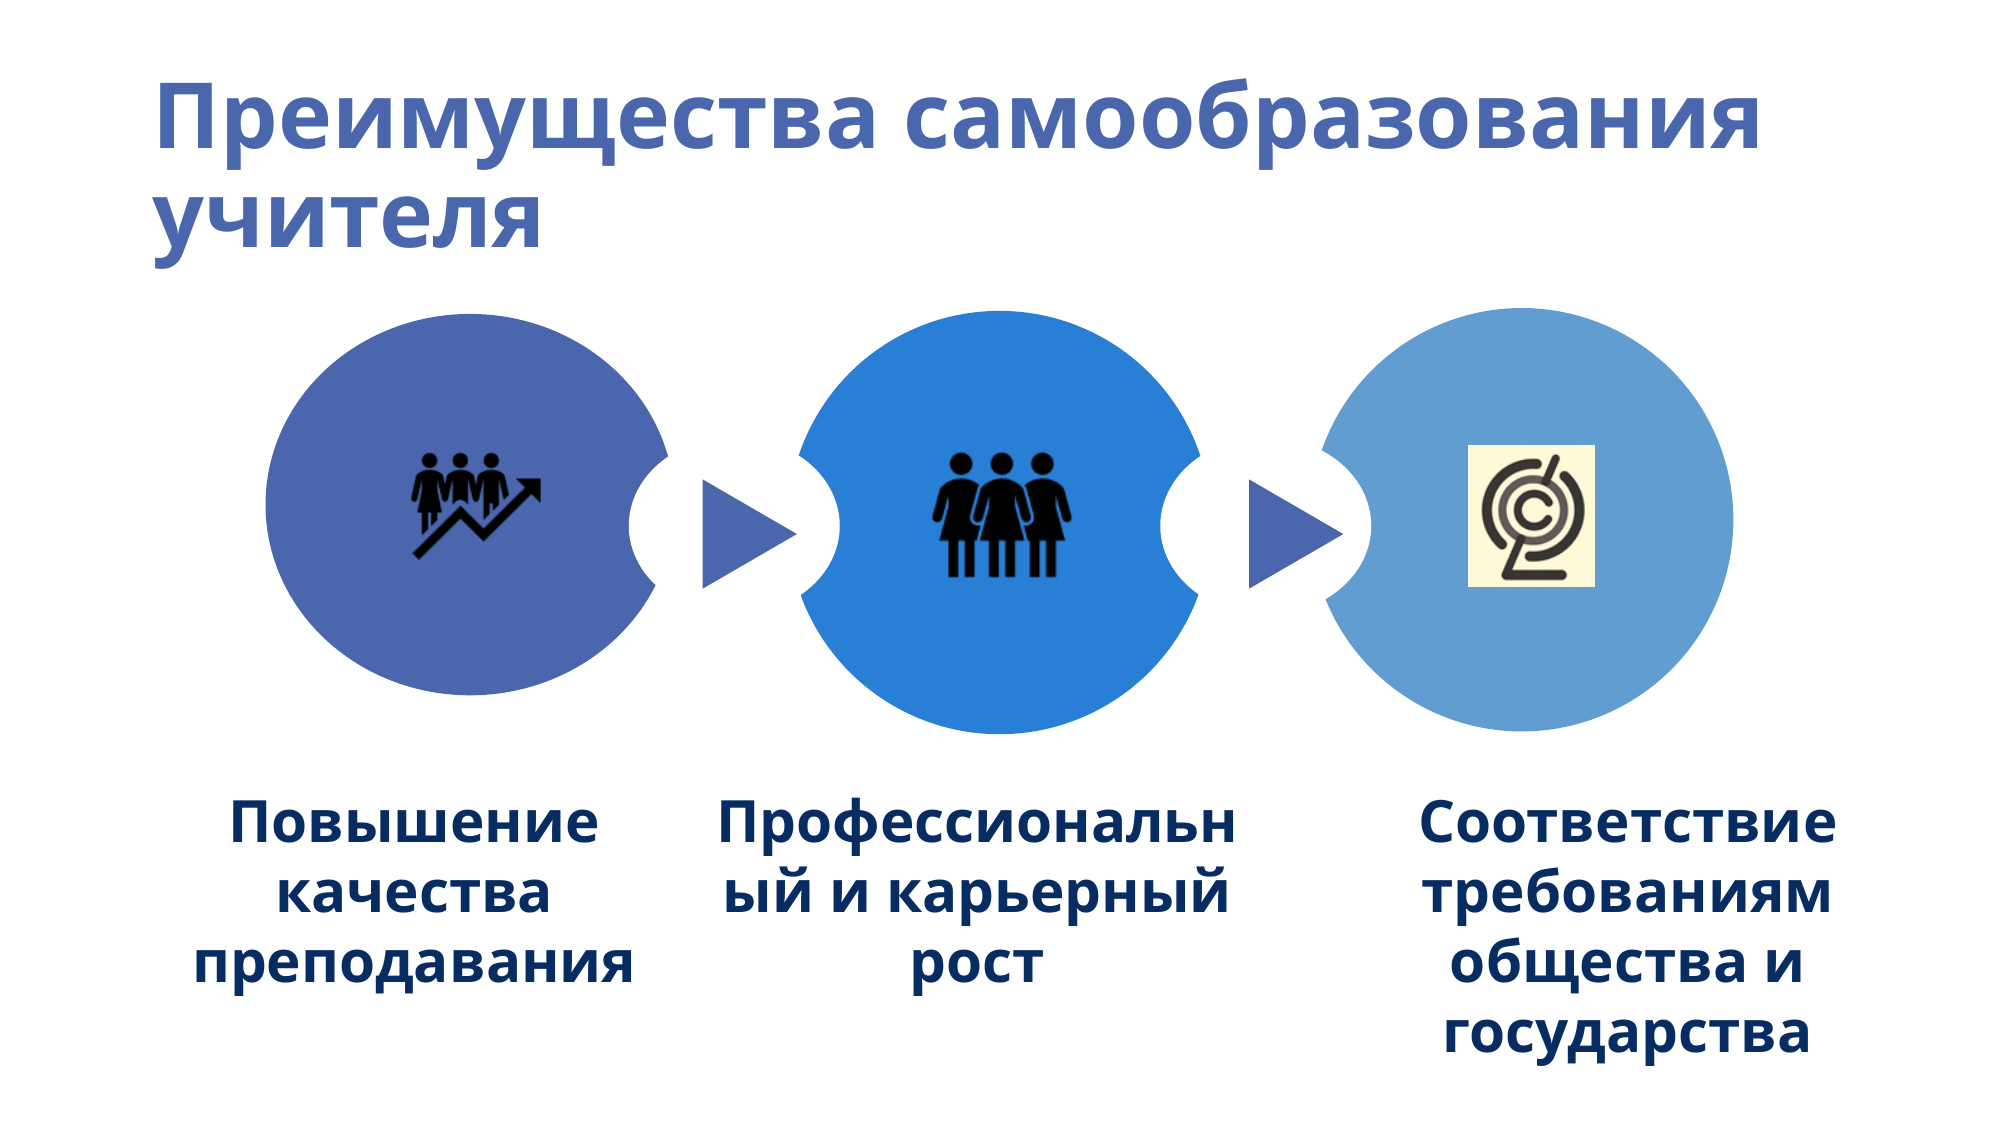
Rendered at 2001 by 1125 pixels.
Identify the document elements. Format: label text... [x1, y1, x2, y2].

picture [1468, 445, 1595, 587]
picture [402, 430, 550, 578]
text_box [798, 309, 1201, 736]
picture [924, 438, 1080, 592]
text_box [701, 477, 799, 591]
text_box [1248, 477, 1346, 591]
title Преимущества самообразования учителя [137, 59, 1863, 278]
text_box Соответствие требованиям общества и государства [1296, 776, 1960, 1072]
text_box Профессиональный и карьерный рост [688, 776, 1266, 1002]
text_box [1321, 306, 1735, 733]
text_box [1159, 435, 1373, 616]
text_box [627, 435, 841, 616]
text_box Повышение качества преподавания [125, 776, 688, 1002]
text_box [264, 312, 669, 697]
